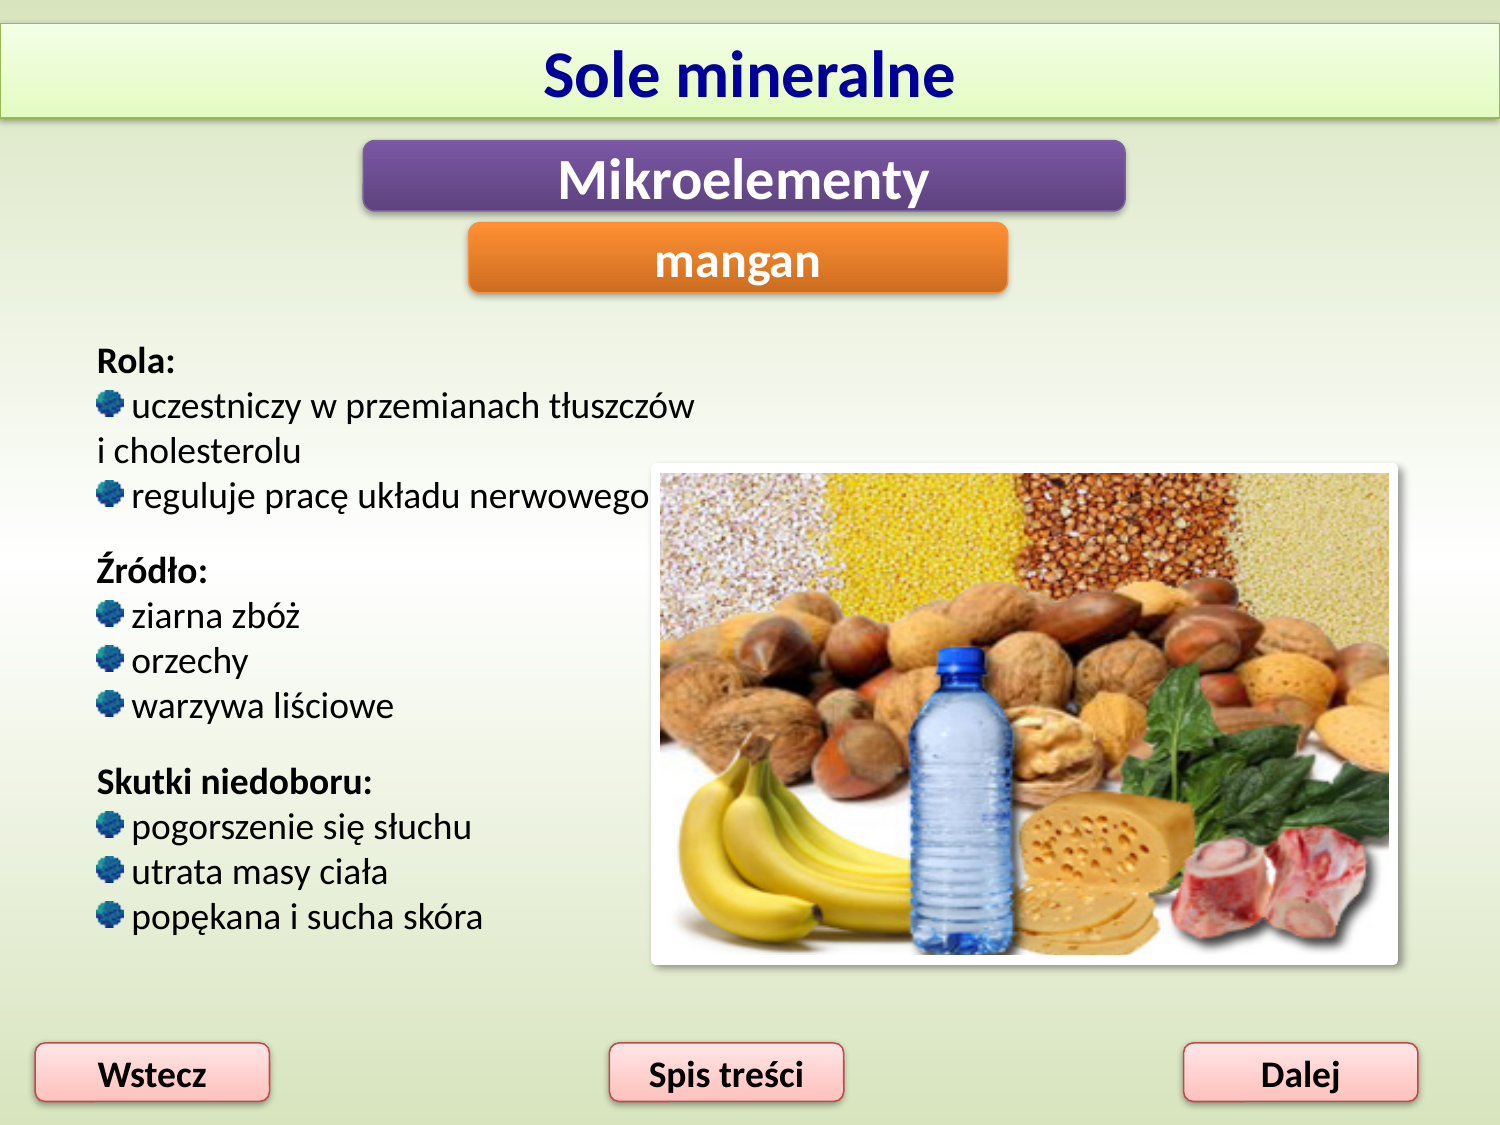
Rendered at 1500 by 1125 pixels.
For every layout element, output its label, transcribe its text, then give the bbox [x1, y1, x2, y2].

text_box Rola: uczestniczy w przemianach tłuszczów i cholesterolu reguluje pracę układu nerwowego [82, 328, 903, 524]
picture [96, 901, 124, 928]
text_box Dalej [1182, 1042, 1419, 1103]
picture [96, 856, 124, 883]
text_box Spis treści [608, 1042, 845, 1103]
text_box Źródło: ziarna zbóż orzechy warzywa liściowe [81, 538, 652, 734]
picture [96, 600, 124, 627]
text_box Skutki niedoboru: pogorszenie się słuchu utrata masy ciała popękana i sucha skóra [82, 749, 652, 945]
picture [96, 811, 124, 838]
text_box Wstecz [34, 1042, 271, 1103]
text_box Sole mineralne [0, 23, 1500, 119]
text_box Mikroelementy [362, 139, 1126, 212]
text_box [653, 466, 1396, 962]
picture [96, 390, 124, 417]
text_box mangan [467, 221, 1009, 294]
picture [96, 690, 124, 717]
picture [96, 480, 124, 507]
picture [96, 645, 124, 672]
